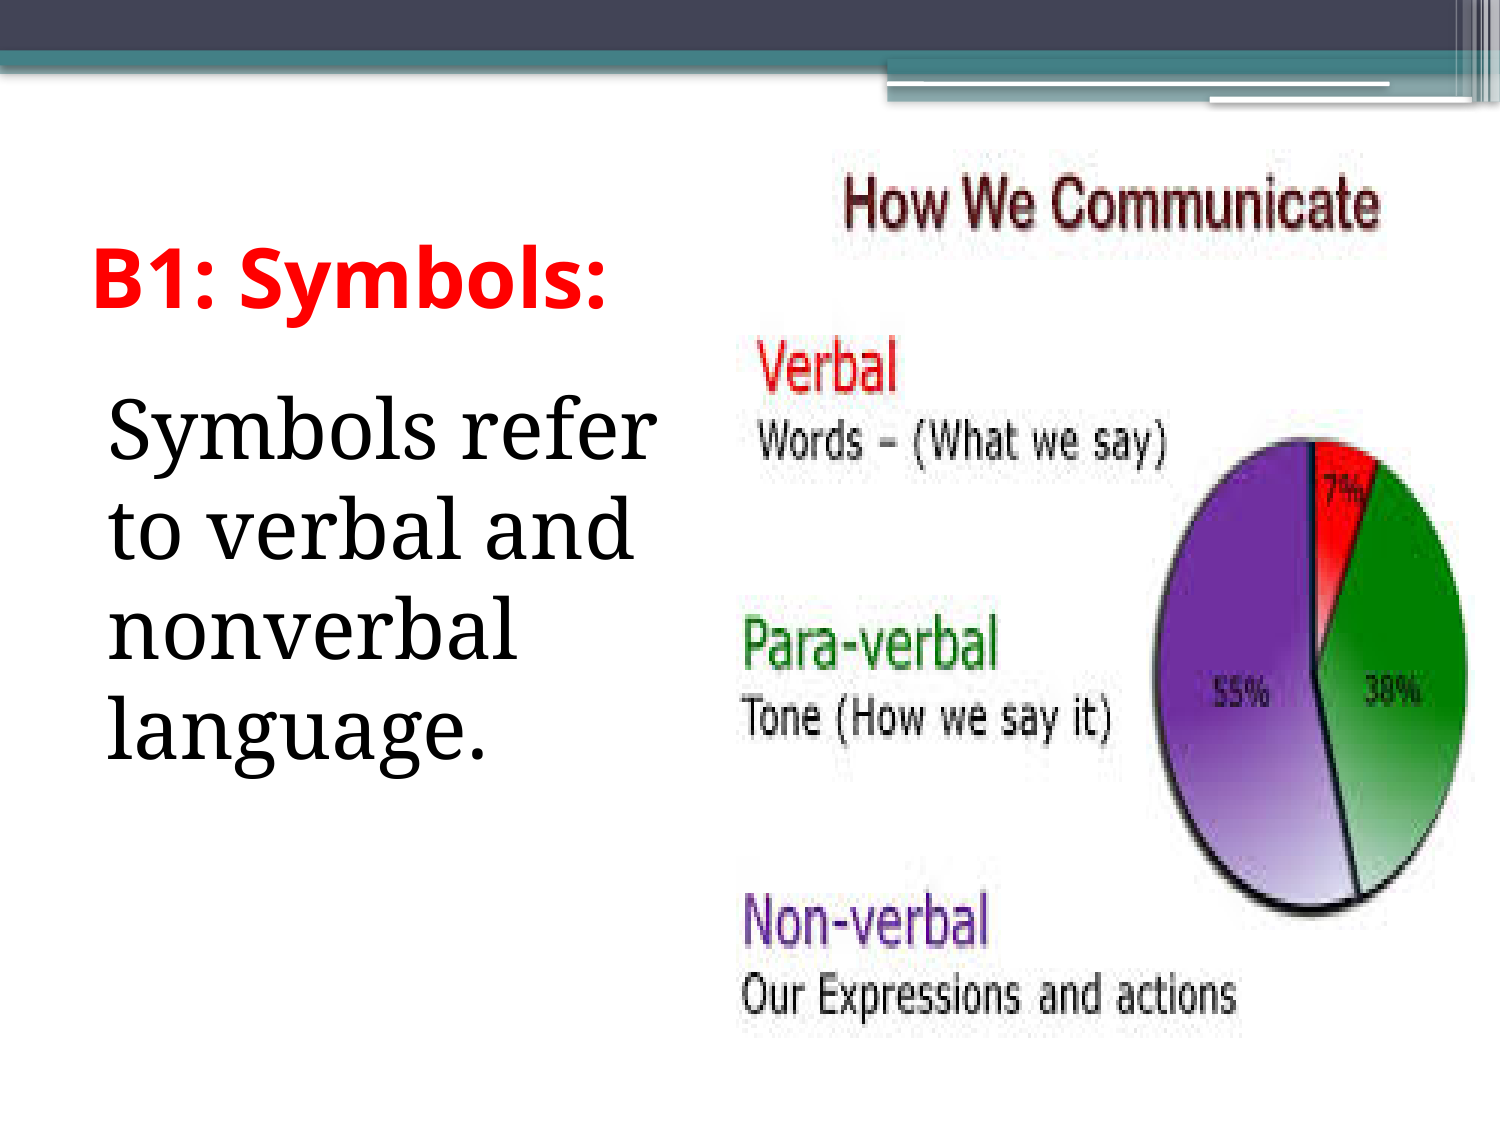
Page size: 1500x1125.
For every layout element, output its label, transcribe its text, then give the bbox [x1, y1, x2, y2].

list Symbols refer to verbal and nonverbal language. [75, 368, 688, 1112]
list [712, 112, 1476, 1038]
title B1: Symbols: [75, 187, 705, 363]
